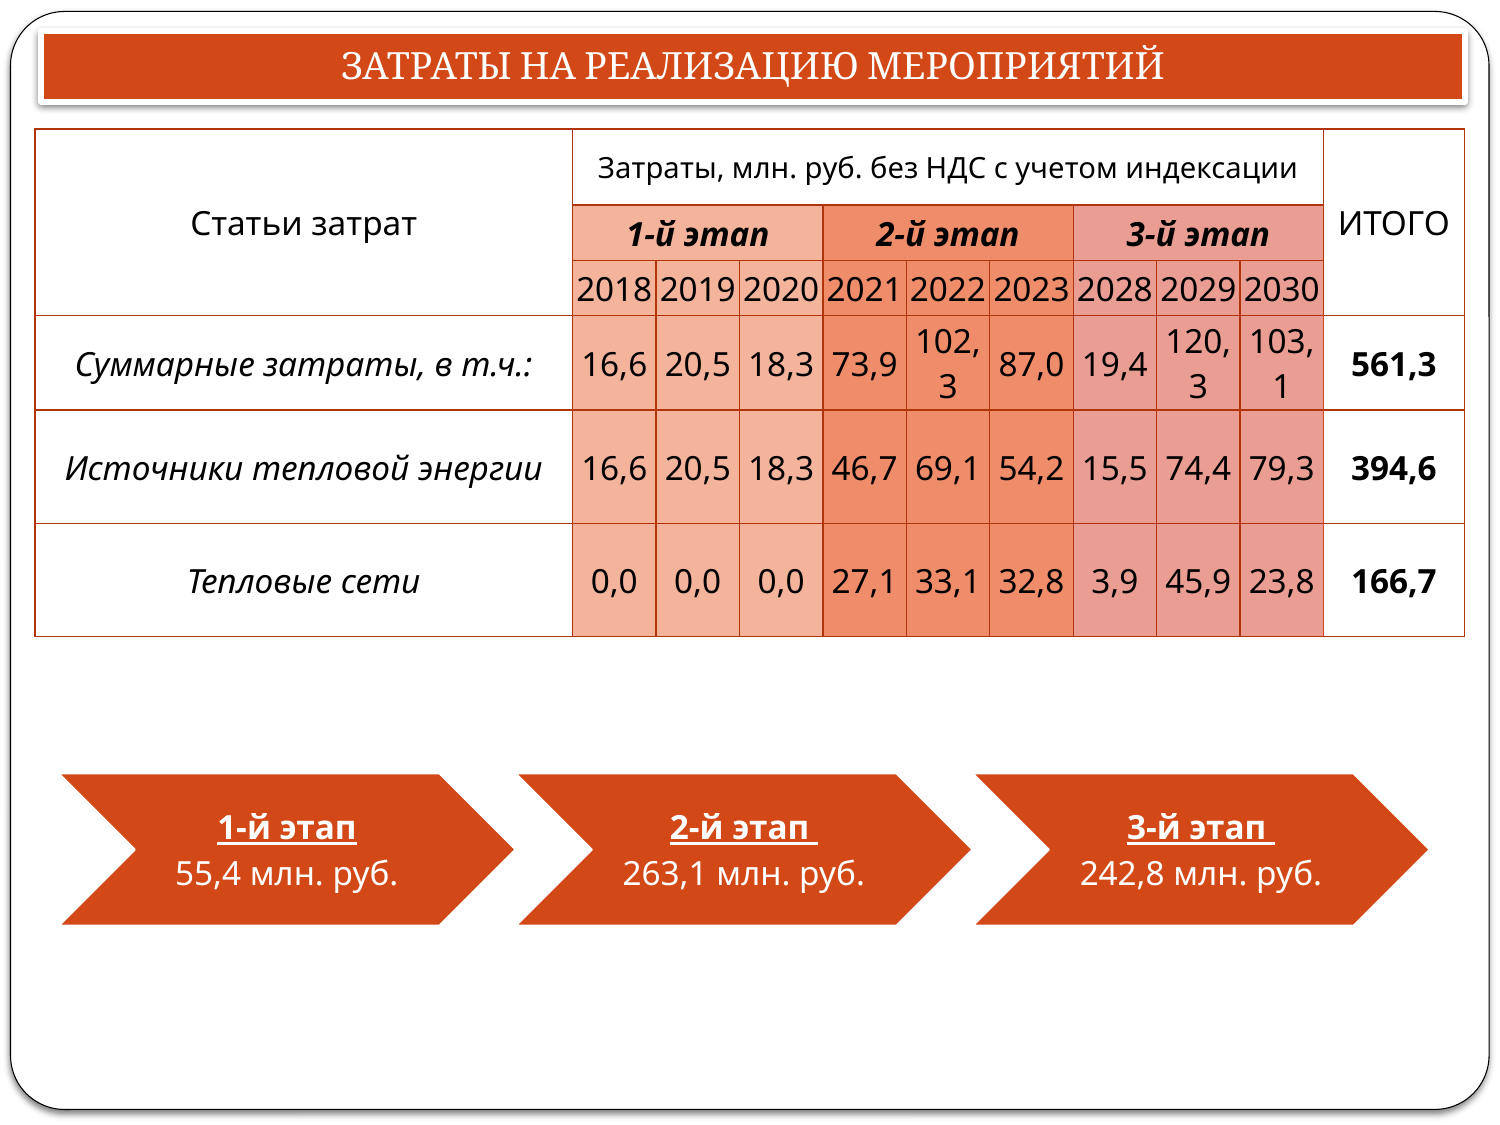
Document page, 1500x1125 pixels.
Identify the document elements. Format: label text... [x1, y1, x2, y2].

table_cell 20,5 [657, 316, 739, 409]
table_cell 0,0 [573, 524, 655, 636]
table_cell 32,8 [990, 524, 1073, 636]
table_cell 2-й этап [824, 206, 1073, 260]
table_cell Источники тепловой энергии [36, 411, 572, 523]
table_cell 69,1 [907, 411, 989, 523]
table_cell 2019 [657, 261, 739, 315]
table_cell 33,1 [907, 524, 989, 636]
table_cell 2020 [740, 261, 822, 315]
table_cell 120,3 [1157, 316, 1239, 409]
table_cell 0,0 [657, 524, 739, 636]
table_cell 16,6 [573, 411, 655, 523]
table_cell 54,2 [990, 411, 1073, 523]
table_cell 1-й этап [573, 206, 822, 260]
table_cell 3-й этап [1074, 206, 1323, 260]
table_cell 3,9 [1074, 524, 1156, 636]
title ЗАТРАТЫ НА РЕАЛИЗАЦИЮ МЕРОПРИЯТИЙ [38, 28, 1468, 105]
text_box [58, 773, 1430, 926]
table_cell 74,4 [1157, 411, 1239, 523]
table_cell 73,9 [824, 316, 906, 409]
table_cell 45,9 [1157, 524, 1239, 636]
table_cell 561,3 [1324, 316, 1464, 409]
table_cell 103,1 [1241, 316, 1323, 409]
table_cell 2018 [573, 261, 655, 315]
table_cell 394,6 [1324, 411, 1464, 523]
table_cell 16,6 [573, 316, 655, 409]
table_header ИТОГО [1324, 130, 1464, 315]
table_cell 46,7 [824, 411, 906, 523]
table_cell 27,1 [824, 524, 906, 636]
table_cell 23,8 [1241, 524, 1323, 636]
table_cell 20,5 [657, 411, 739, 523]
table_cell 2021 [824, 261, 906, 315]
table_cell 87,0 [990, 316, 1073, 409]
table_header Статьи затрат [36, 130, 572, 315]
table_cell 2022 [907, 261, 989, 315]
table_cell 166,7 [1324, 524, 1464, 636]
table_cell 18,3 [740, 411, 822, 523]
table_cell 0,0 [740, 524, 822, 636]
table_cell 2028 [1074, 261, 1156, 315]
table_cell 18,3 [740, 316, 822, 409]
table_cell Суммарные затраты, в т.ч.: [36, 316, 572, 409]
table_cell 79,3 [1241, 411, 1323, 523]
table_cell 2030 [1241, 261, 1323, 315]
table_header Затраты, млн. руб. без НДС с учетом индексации [573, 130, 1323, 204]
table_cell Тепловые сети [36, 524, 572, 636]
table_cell 2023 [990, 261, 1073, 315]
table_cell 102,3 [907, 316, 989, 409]
table_cell 19,4 [1074, 316, 1156, 409]
table_cell 2029 [1157, 261, 1239, 315]
table_cell 15,5 [1074, 411, 1156, 523]
